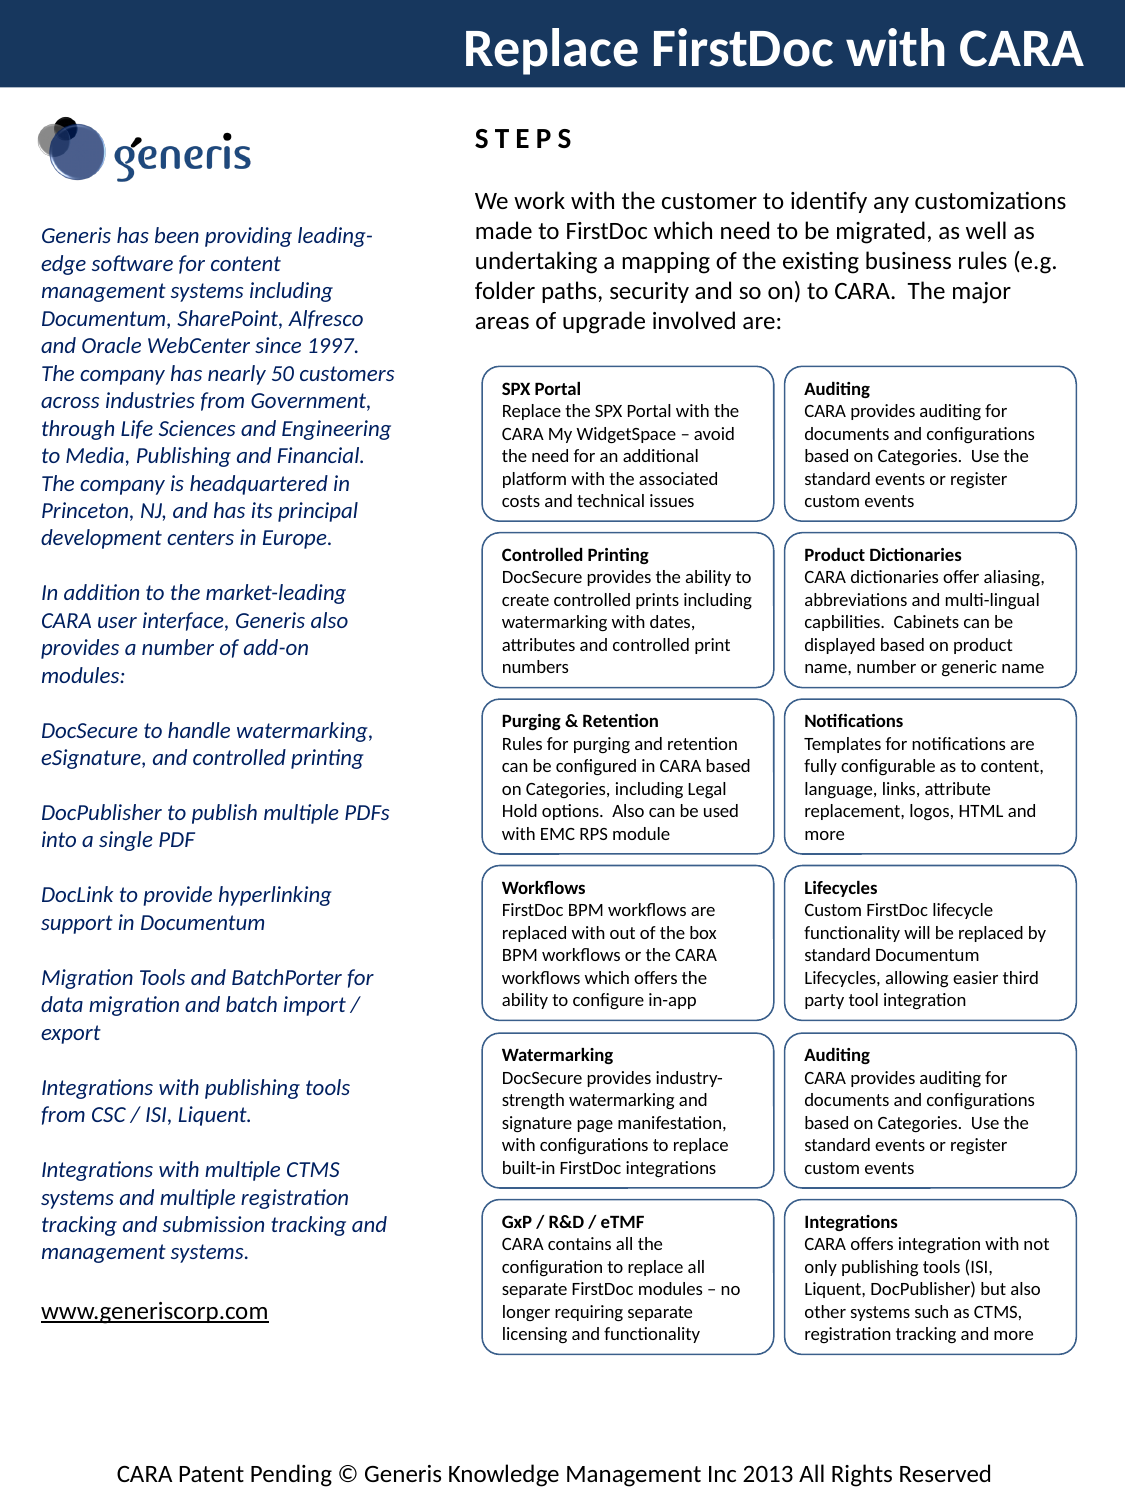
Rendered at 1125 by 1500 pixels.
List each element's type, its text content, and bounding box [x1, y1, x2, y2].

text_box Auditing CARA provides auditing for documents and configurations based on Categories. Use the standard events or register custom events [782, 1031, 1079, 1191]
text_box Product Dictionaries CARA dictionaries offer aliasing, abbreviations and multi-lingual capbilities. Cabinets can be displayed based on product name, number or generic name [782, 530, 1079, 690]
text_box Notifications Templates for notifications are fully configurable as to content, language, links, attribute replacement, logos, HTML and more [782, 696, 1079, 857]
text_box Workflows FirstDoc BPM workflows are replaced with out of the box BPM workflows or the CARA workflows which offers the ability to configure in-app [479, 863, 776, 1023]
text_box Integrations CARA offers integration with not only publishing tools (ISI, Liquent, DocPublisher) but also other systems such as CTMS, registration tracking and more [782, 1197, 1079, 1357]
text_box Watermarking DocSecure provides industry-strength watermarking and signature page manifestation, with configurations to replace built-in FirstDoc integrations [479, 1031, 776, 1191]
text_box Auditing CARA provides auditing for documents and configurations based on Categories. Use the standard events or register custom events [782, 364, 1079, 524]
text_box STEPS We work with the customer to identify any customizations made to FirstDoc which need to be migrated, as well as undertaking a mapping of the existing business rules (e.g. folder paths, security and so on) to CARA. The major areas of upgrade involved are: [460, 112, 1088, 342]
text_box SPX Portal Replace the SPX Portal with the CARA My WidgetSpace – avoid the need for an additional platform with the associated costs and technical issues [479, 364, 776, 524]
text_box Controlled Printing DocSecure provides the ability to create controlled prints including watermarking with dates, attributes and controlled print numbers [479, 530, 776, 690]
text_box Generis has been providing leading-edge software for content management systems including Documentum, SharePoint, Alfresco and Oracle WebCenter since 1997. The company has nearly 50 customers across industries from Government, through Life Sciences and Engineering to Media, Publishing and Financial. The company is headquartered in Princeton, NJ, and has its principal development centers in Europe. In addition to the market-leading CARA user interface, Generis also provides a number of add-on modules: DocSecure to handle watermarking, eSignature, and controlled printing DocPublisher to publish multiple PDFs into a single PDF DocLink to provide hyperlinking support in Documentum Migration Tools and BatchPorter for data migration and batch import / export Integrations with publishing tools from CSC / ISI, Liquent. Integrations with multiple CTMS systems and multiple registration tracking and submission tracking and management systems. www.generiscorp.com [26, 213, 414, 1332]
text_box CARA Patent Pending © Generis Knowledge Management Inc 2013 All Rights Reserved [24, 1449, 1086, 1495]
text_box GxP / R&D / eTMF CARA contains all the configuration to replace all separate FirstDoc modules – no longer requiring separate licensing and functionality [479, 1197, 776, 1357]
text_box Purging & Retention Rules for purging and retention can be configured in CARA based on Categories, including Legal Hold options. Also can be used with EMC RPS module [479, 696, 776, 857]
text_box Lifecycles Custom FirstDoc lifecycle functionality will be replaced by standard Documentum Lifecycles, allowing easier third party tool integration [782, 863, 1079, 1023]
text_box Replace FirstDoc with CARA [0, 0, 1125, 88]
picture [37, 115, 263, 188]
